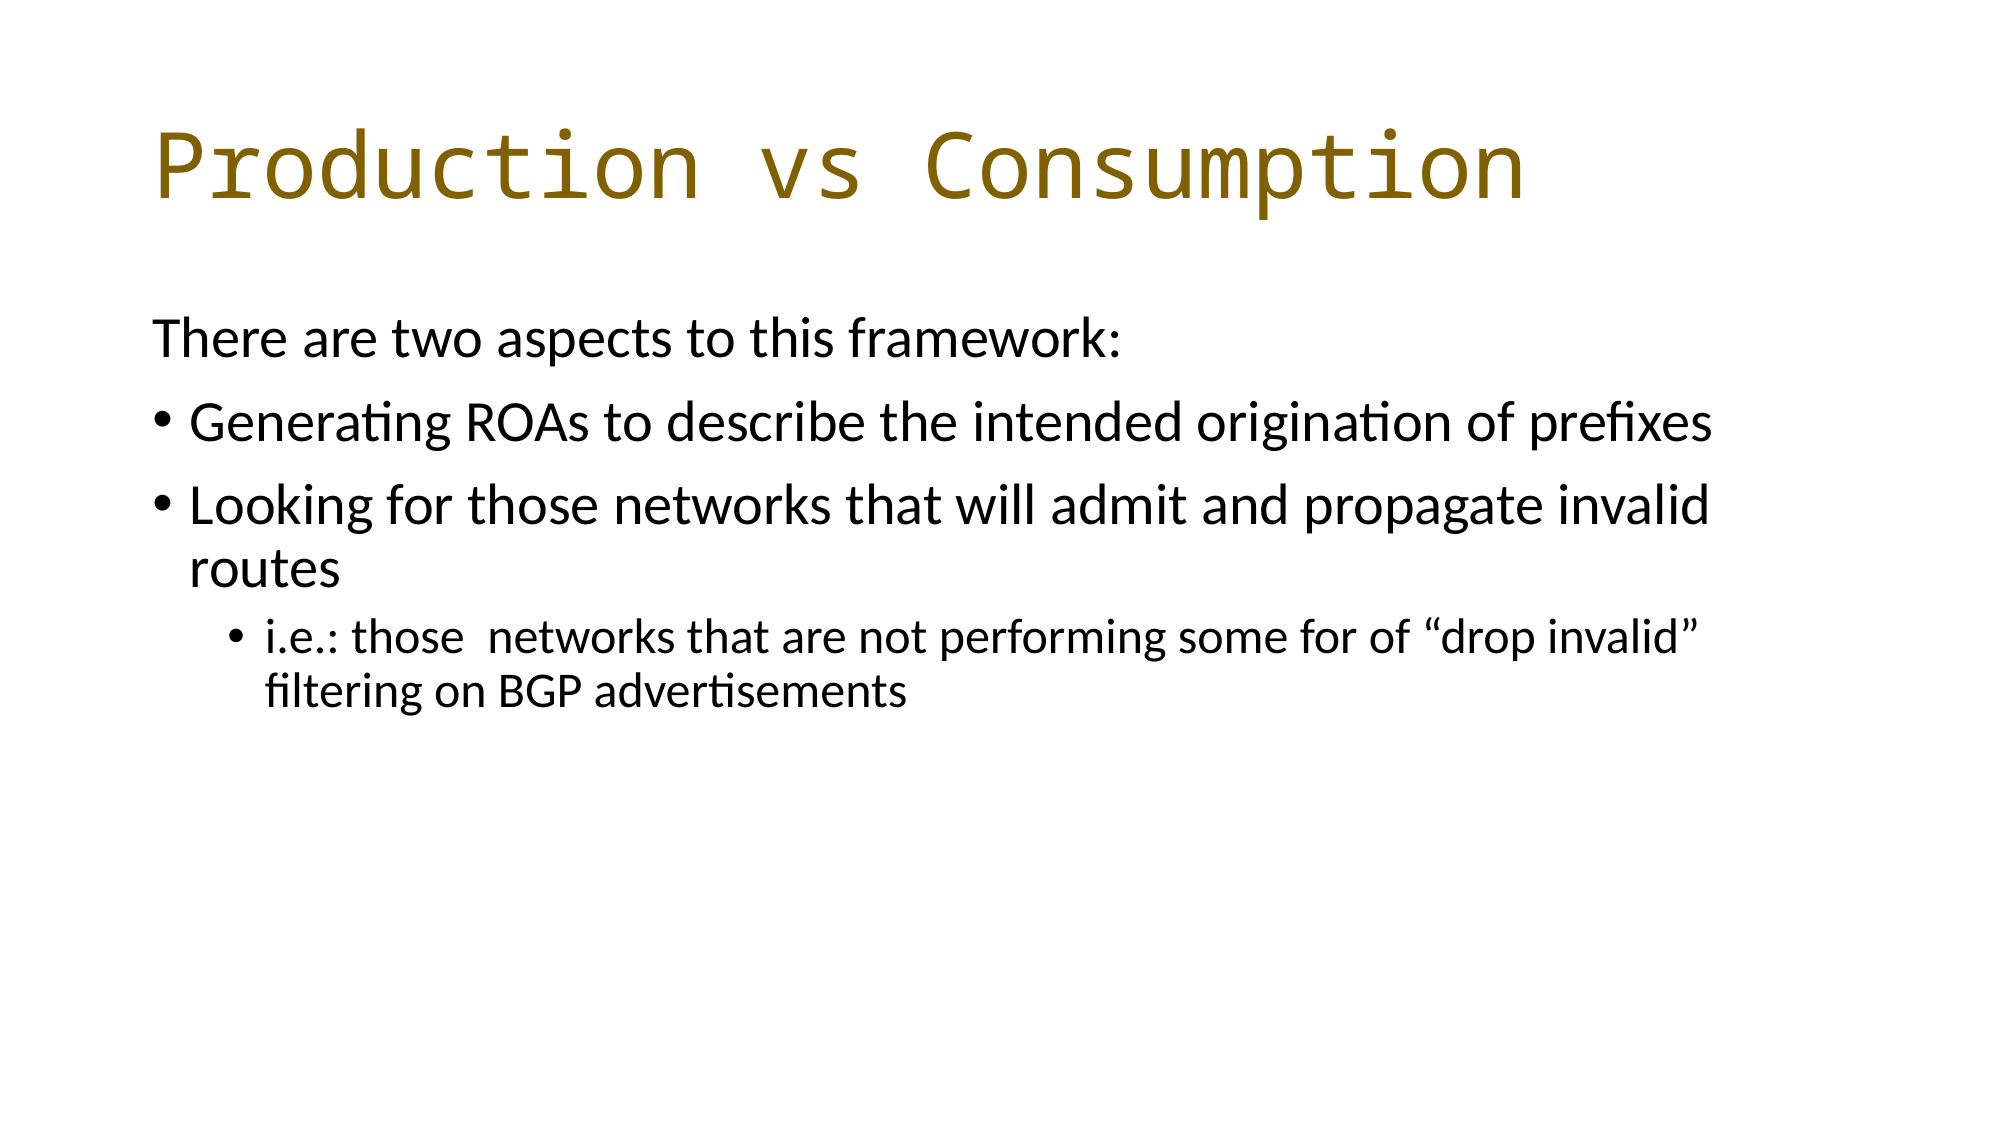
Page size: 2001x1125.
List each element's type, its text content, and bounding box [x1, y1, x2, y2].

list There are two aspects to this framework: Generating ROAs to describe the intended origination of prefixes Looking for those networks that will admit and propagate invalid routes i.e.: those networks that are not performing some for of “drop invalid” filtering on BGP advertisements [137, 299, 1863, 1014]
title Production vs Consumption [137, 59, 1863, 278]
